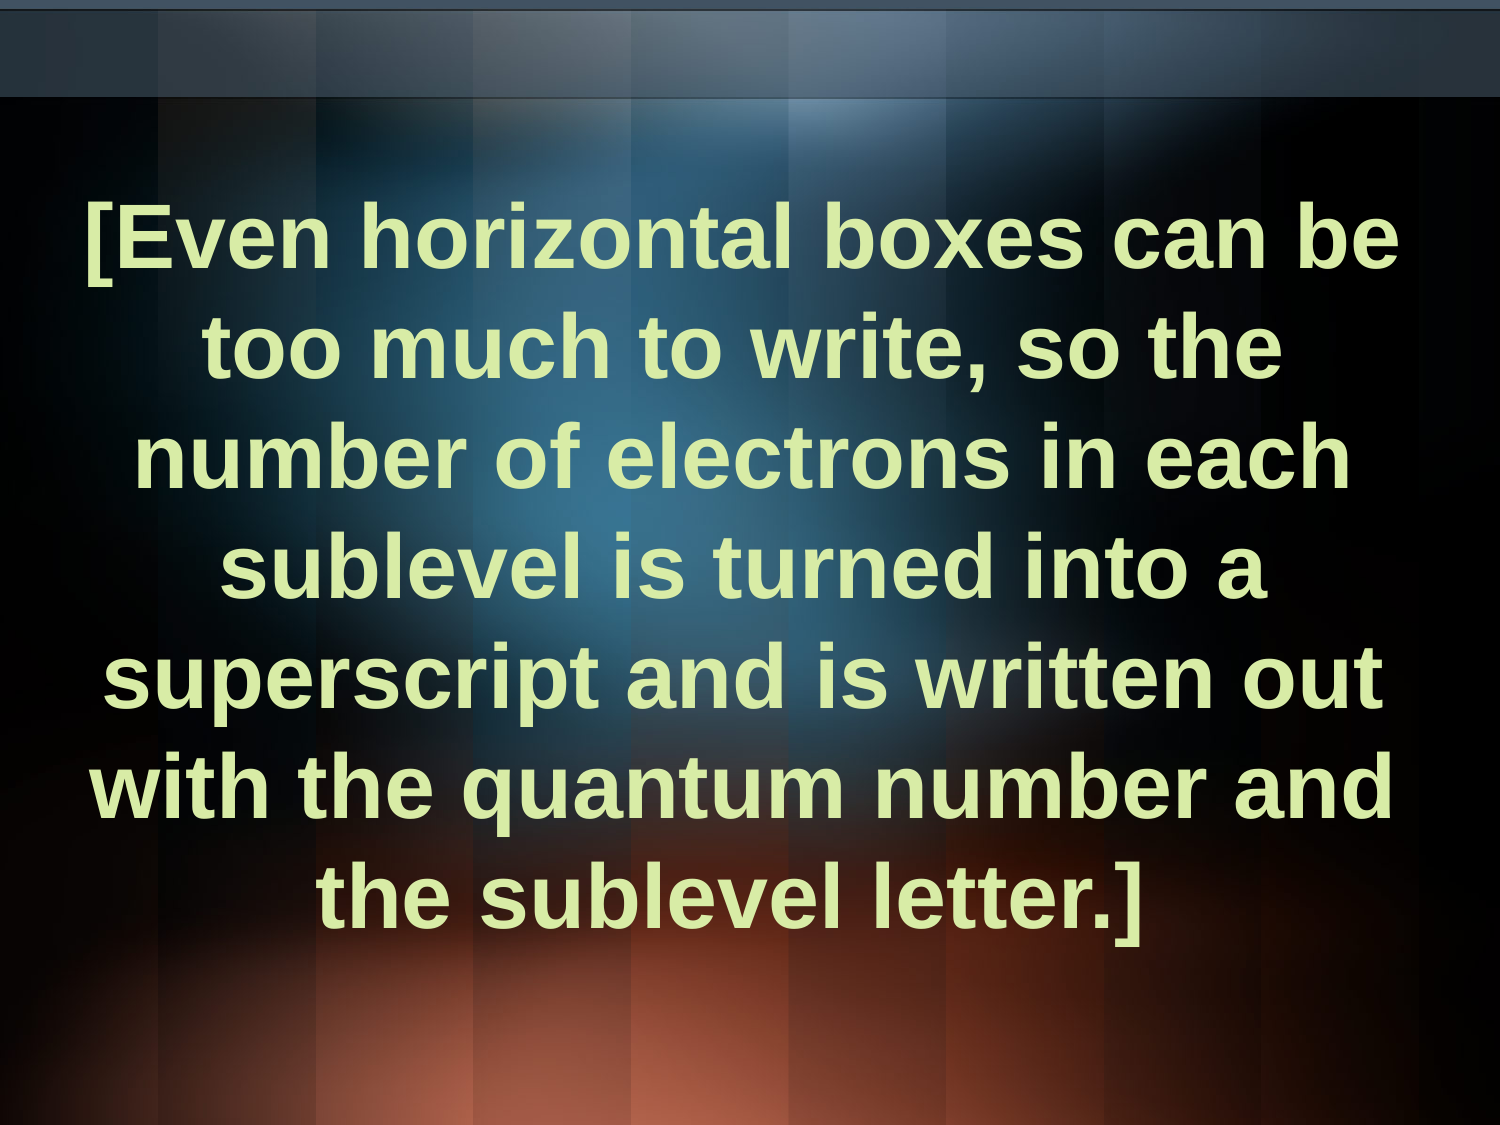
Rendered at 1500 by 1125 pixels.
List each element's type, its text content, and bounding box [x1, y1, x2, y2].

text_box [Even horizontal boxes can be too much to write, so the number of electrons in each sublevel is turned into a superscript and is written out with the quantum number and the sublevel letter.] [24, 169, 1463, 955]
picture [0, 0, 1500, 1125]
